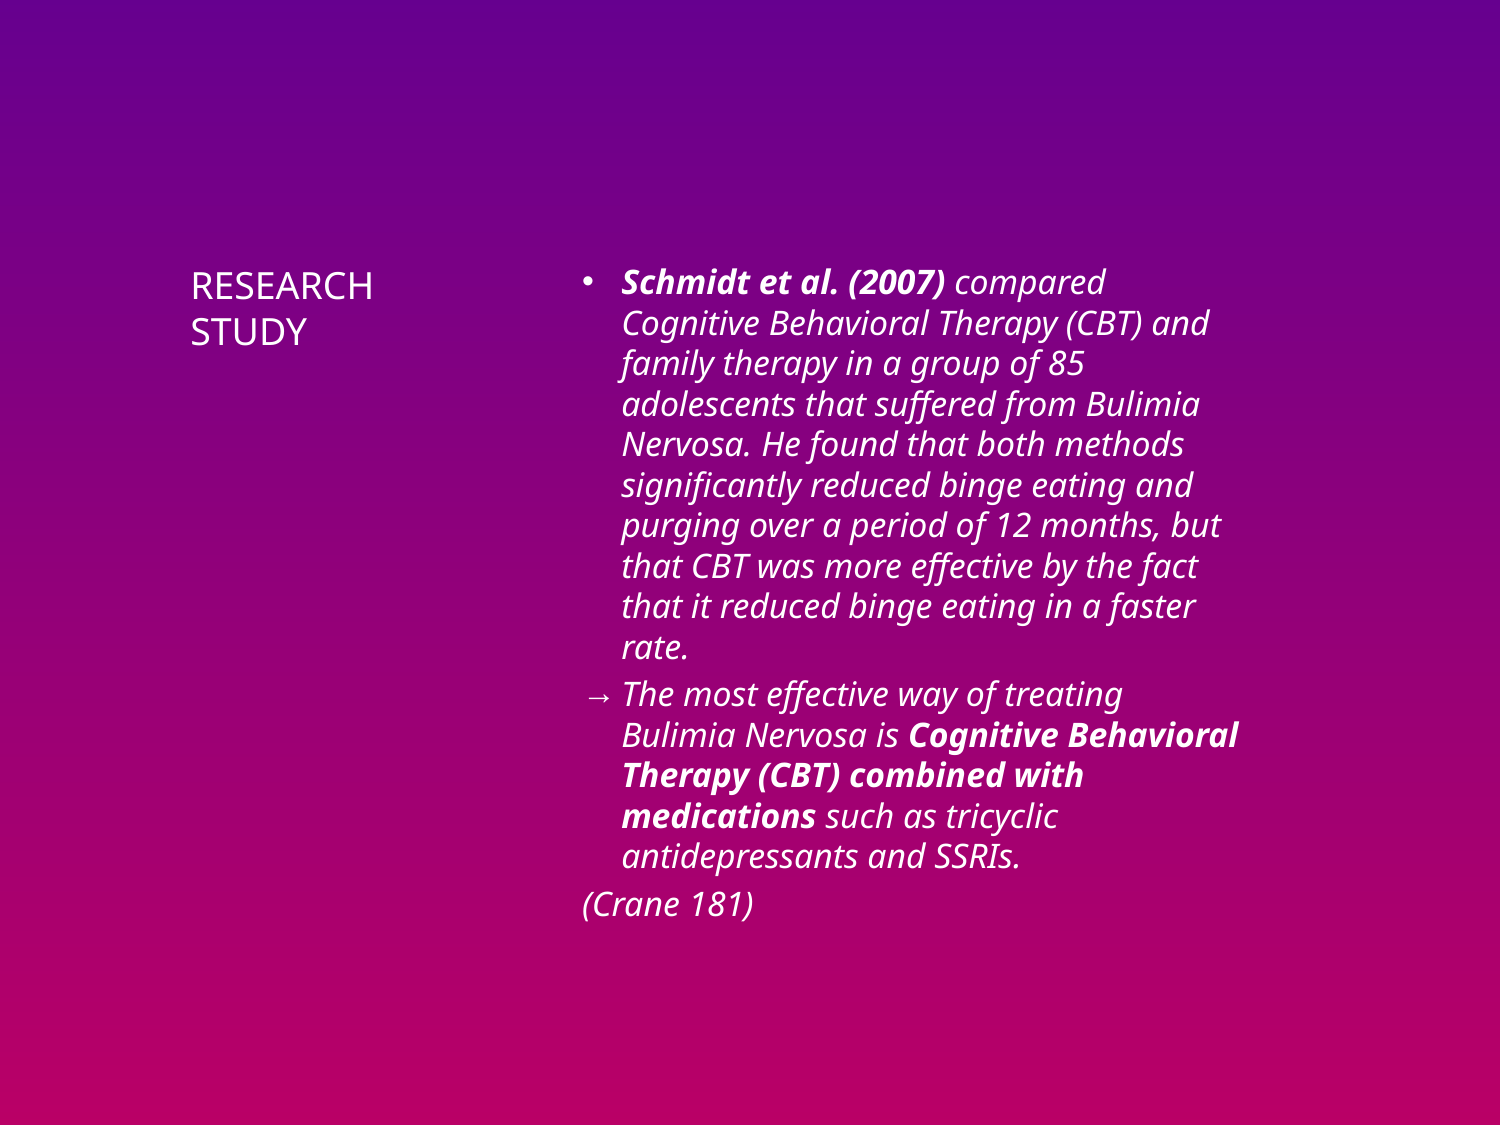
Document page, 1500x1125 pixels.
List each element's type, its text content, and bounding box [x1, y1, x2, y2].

title Research study [175, 254, 516, 580]
list Schmidt et al. (2007) compared Cognitive Behavioral Therapy (CBT) and family therapy in a group of 85 adolescents that suffered from Bulimia Nervosa. He found that both methods significantly reduced binge eating and purging over a period of 12 months, but that CBT was more effective by the fact that it reduced binge eating in a faster rate. The most effective way of treating Bulimia Nervosa is Cognitive Behavioral Therapy (CBT) combined with medications such as tricyclic antidepressants and SSRIs. (Crane 181) [566, 253, 1260, 938]
